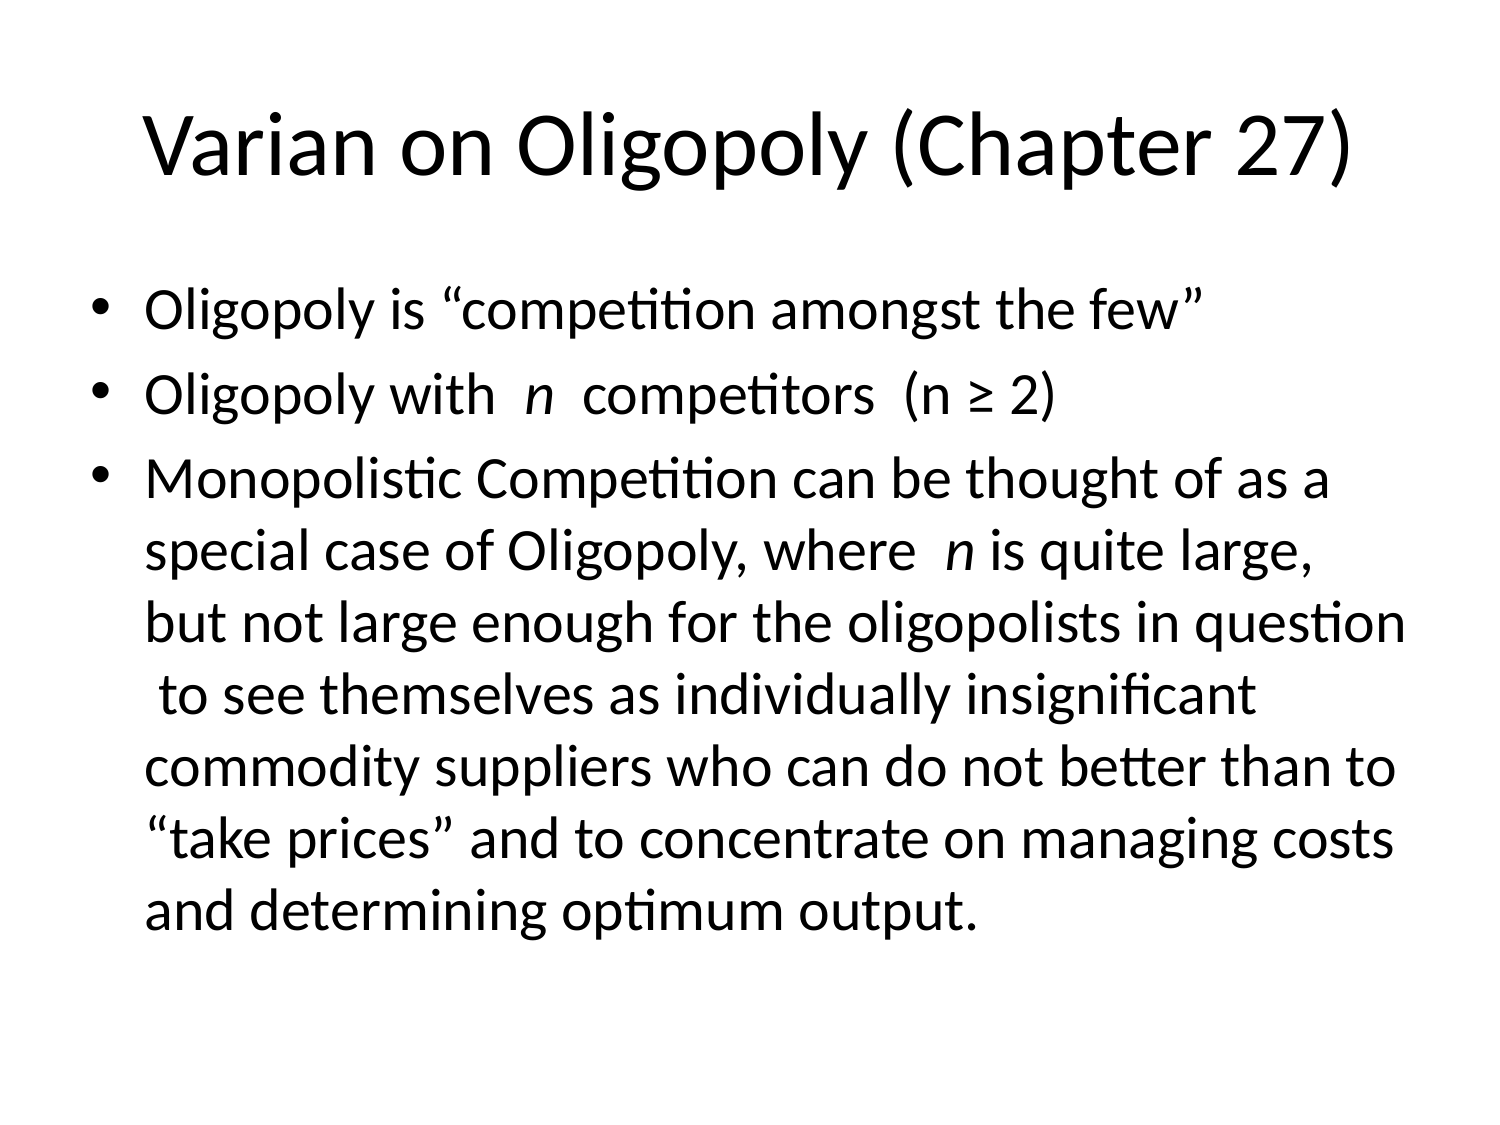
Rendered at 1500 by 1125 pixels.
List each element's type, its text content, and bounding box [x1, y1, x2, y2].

list Oligopoly is “competition amongst the few” Oligopoly with n competitors (n ≥ 2) Monopolistic Competition can be thought of as a special case of Oligopoly, where n is quite large, but not large enough for the oligopolists in question to see themselves as individually insignificant commodity suppliers who can do not better than to “take prices” and to concentrate on managing costs and determining optimum output. [75, 262, 1425, 1005]
title Varian on Oligopoly (Chapter 27) [75, 45, 1425, 233]
